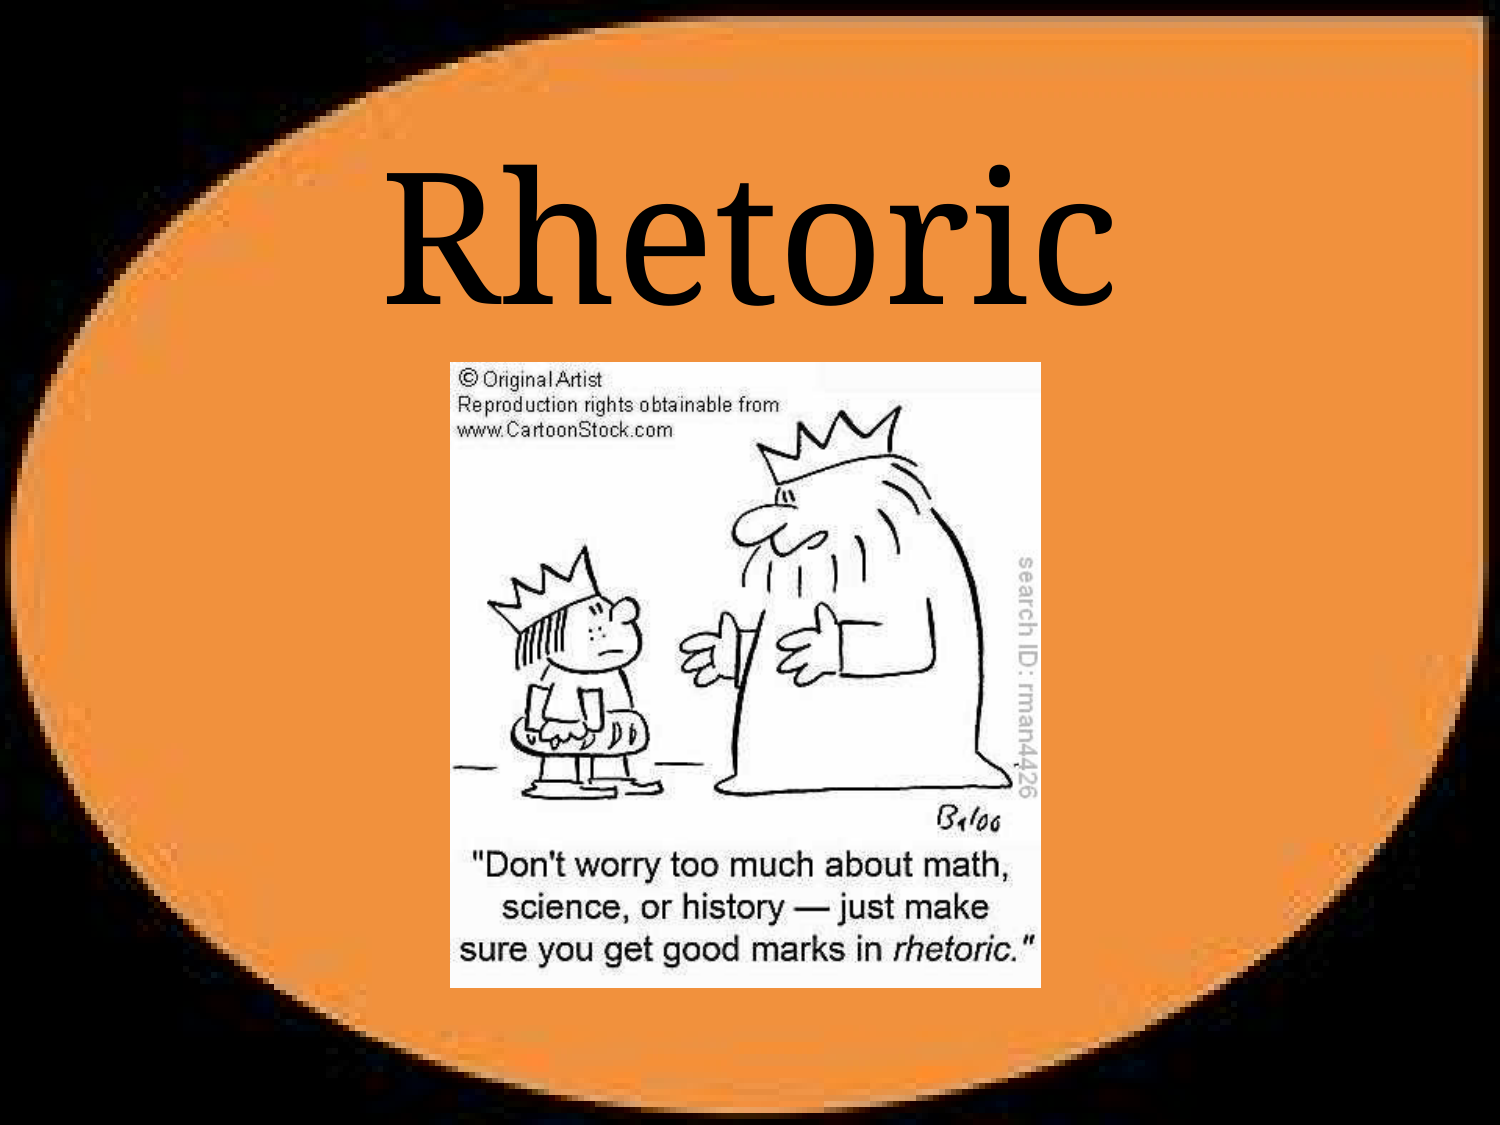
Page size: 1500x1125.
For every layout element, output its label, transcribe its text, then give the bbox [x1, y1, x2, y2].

picture [0, 0, 1500, 1125]
title Rhetoric [112, 112, 1388, 350]
